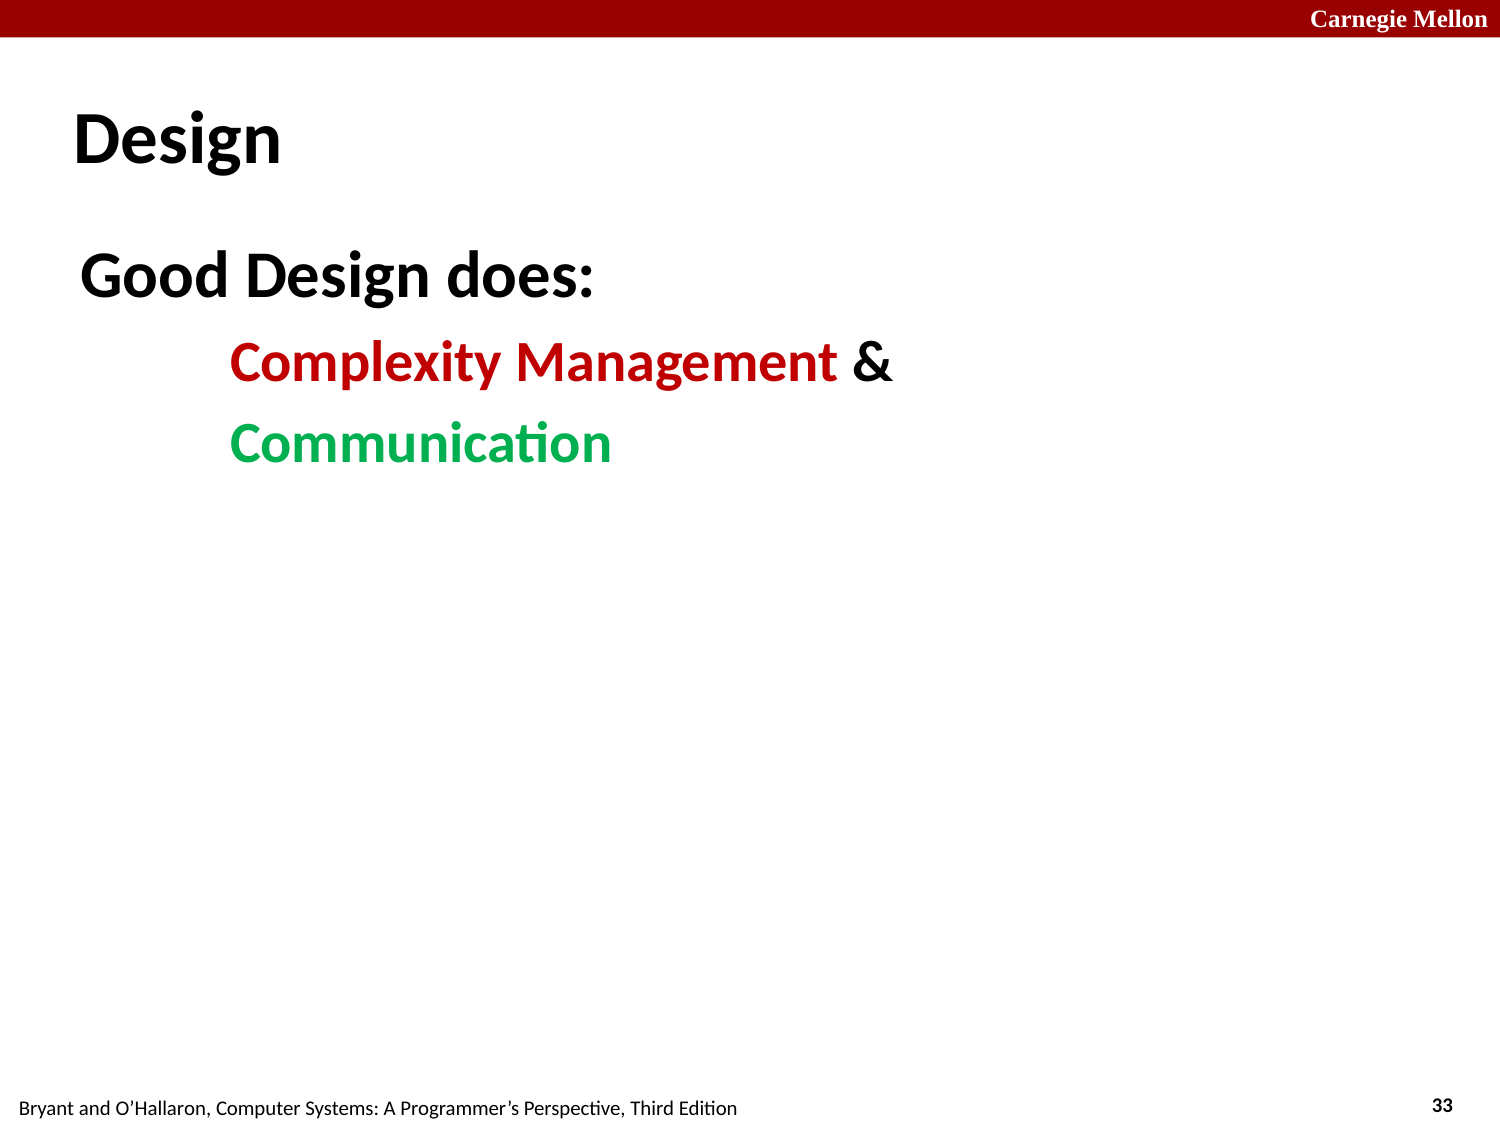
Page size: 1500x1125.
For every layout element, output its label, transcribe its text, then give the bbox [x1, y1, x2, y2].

list Good Design does: Complexity Management & Communication [64, 223, 1361, 1040]
title Design [58, 71, 1305, 197]
